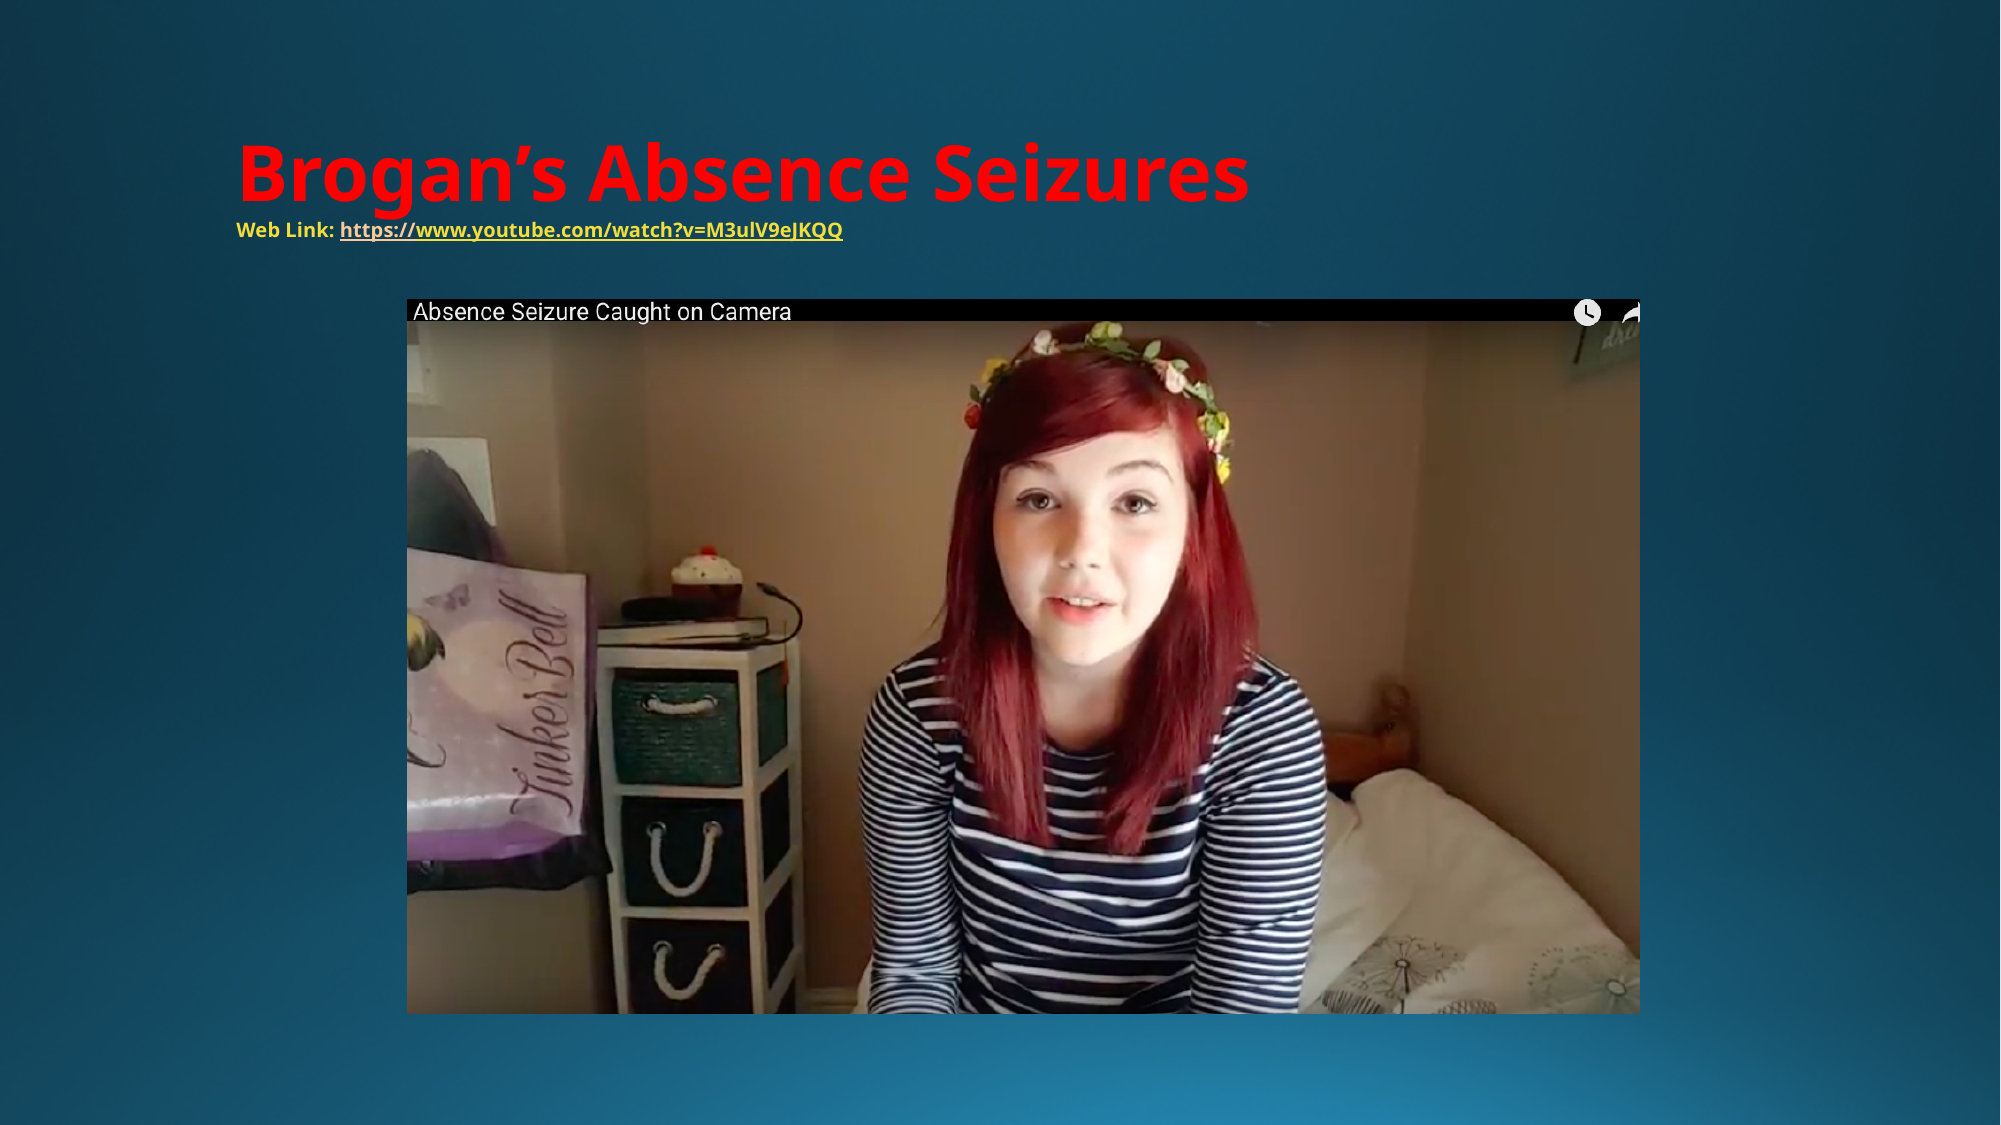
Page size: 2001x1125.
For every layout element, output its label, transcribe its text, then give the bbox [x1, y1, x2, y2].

picture [0, 0, 2001, 1125]
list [406, 299, 1640, 1014]
title Brogan’s Absence Seizures Web Link: https://www.youtube.com/watch?v=M3ulV9eJKQQ [221, 126, 1947, 344]
